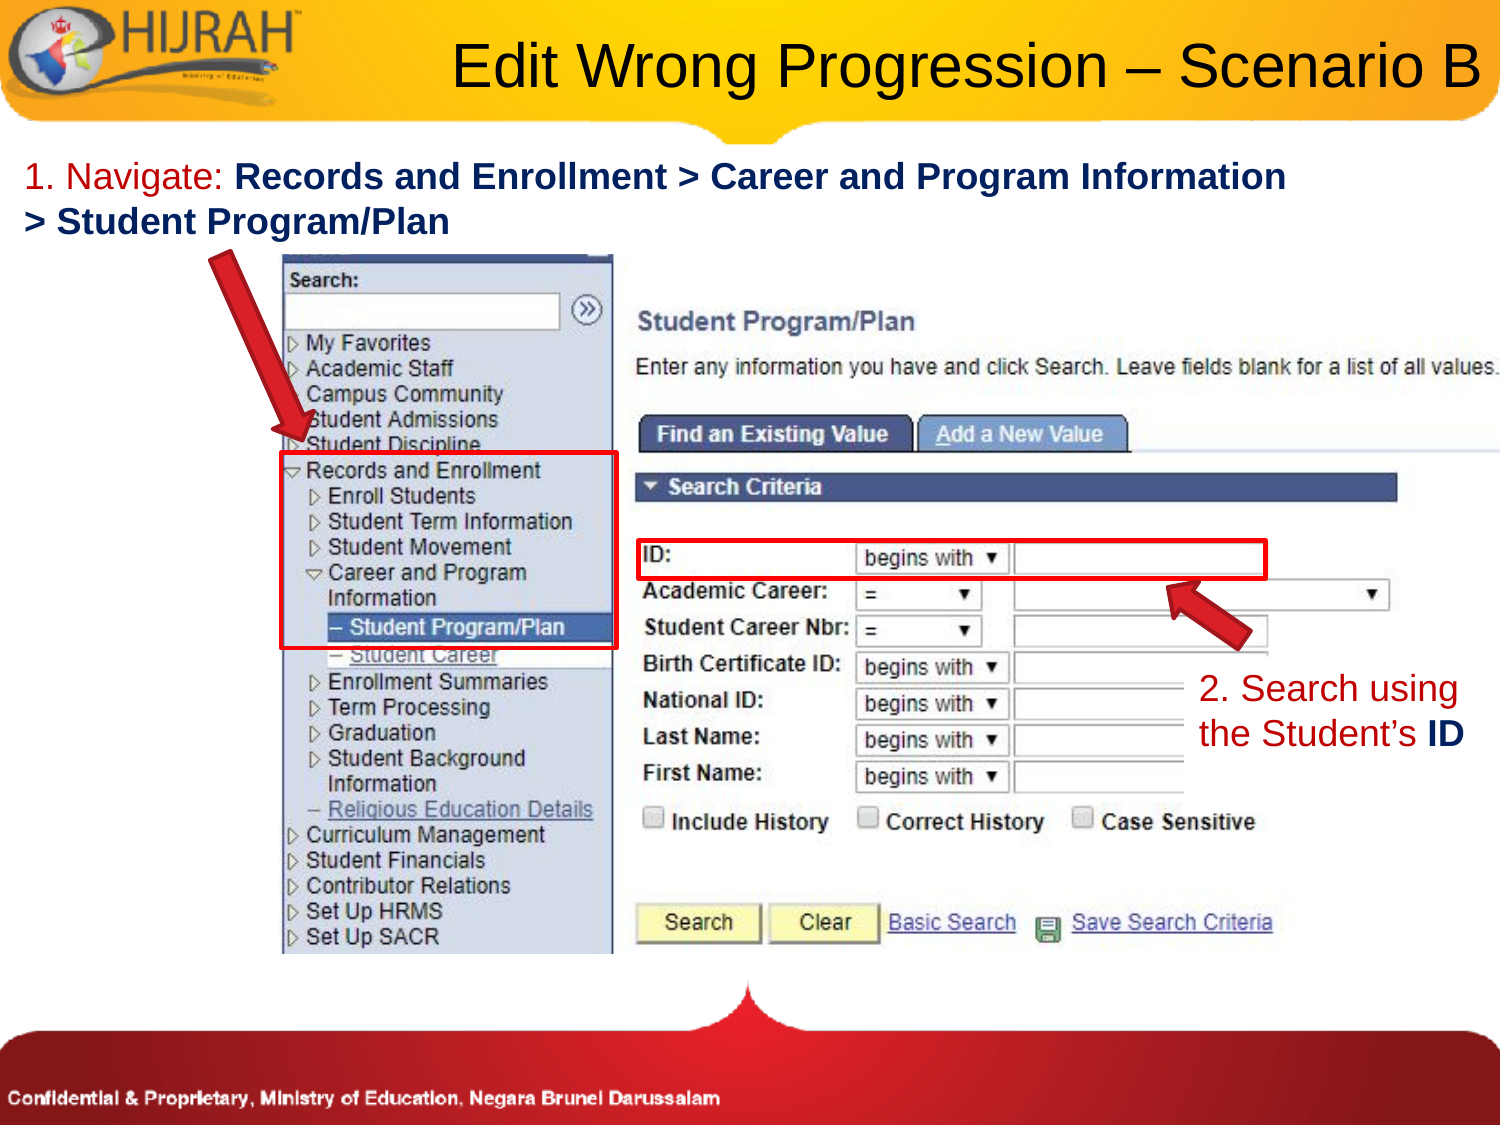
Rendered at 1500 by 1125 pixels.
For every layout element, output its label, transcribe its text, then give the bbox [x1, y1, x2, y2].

text_box [207, 249, 273, 407]
text_box 1. Navigate: Records and Enrollment > Career and Program Information > Student Program/Plan [9, 144, 1319, 255]
picture [0, 0, 1500, 1125]
title Edit Wrong Progression – Scenario B [324, 0, 1500, 126]
